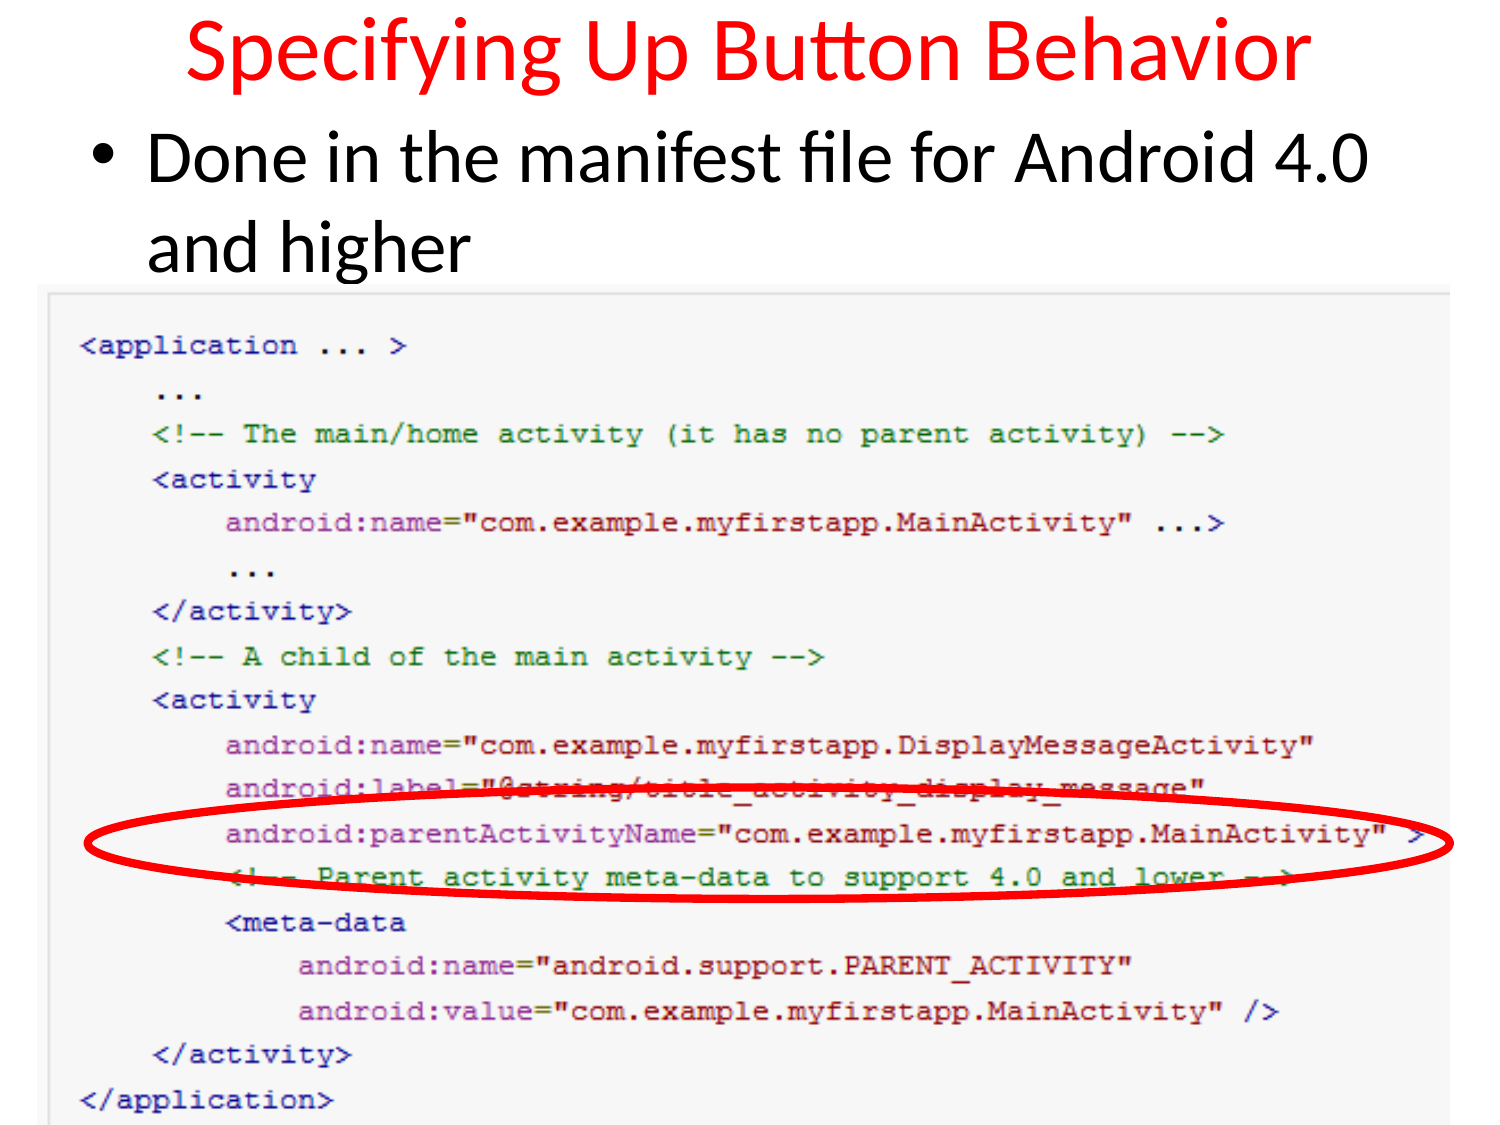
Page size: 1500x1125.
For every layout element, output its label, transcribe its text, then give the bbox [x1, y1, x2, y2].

list Done in the manifest file for Android 4.0 and higher [75, 99, 1425, 283]
title Specifying Up Button Behavior [75, 0, 1425, 99]
picture [37, 284, 1451, 1125]
